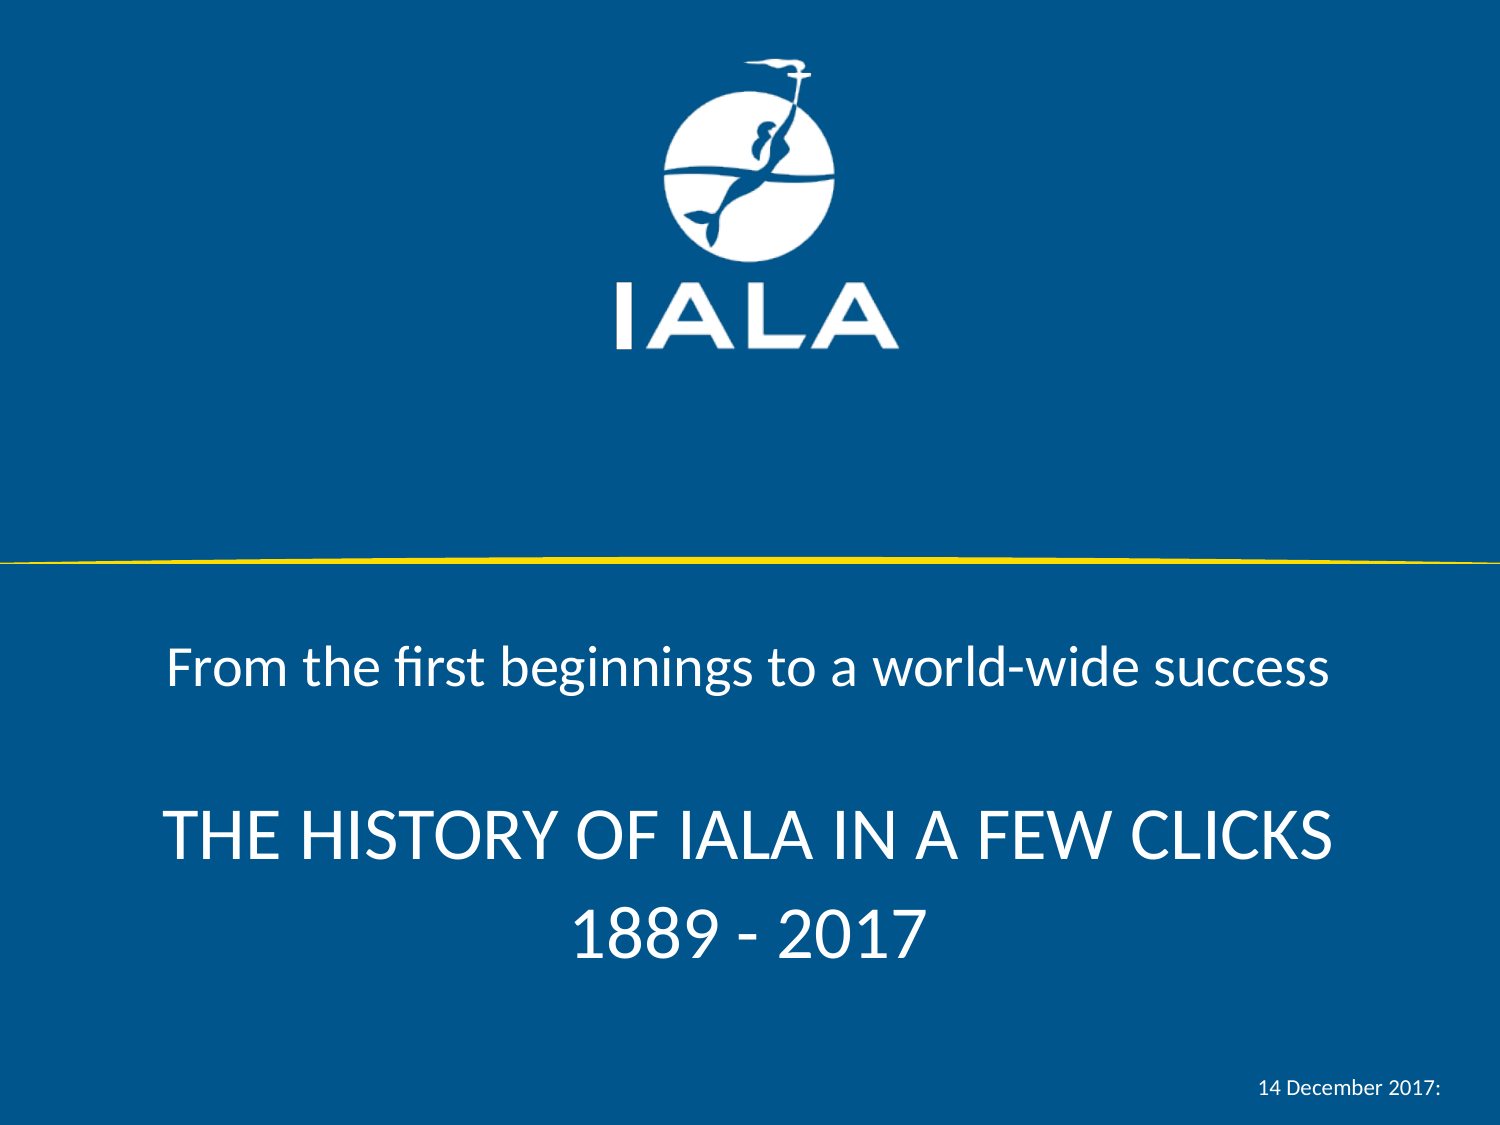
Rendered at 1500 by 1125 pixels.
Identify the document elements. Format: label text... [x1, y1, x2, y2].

list From the first beginnings to a world-wide success The history of IALA in a few clicks 1889 - 2017 [110, 621, 1386, 965]
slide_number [112, 1046, 1447, 1125]
